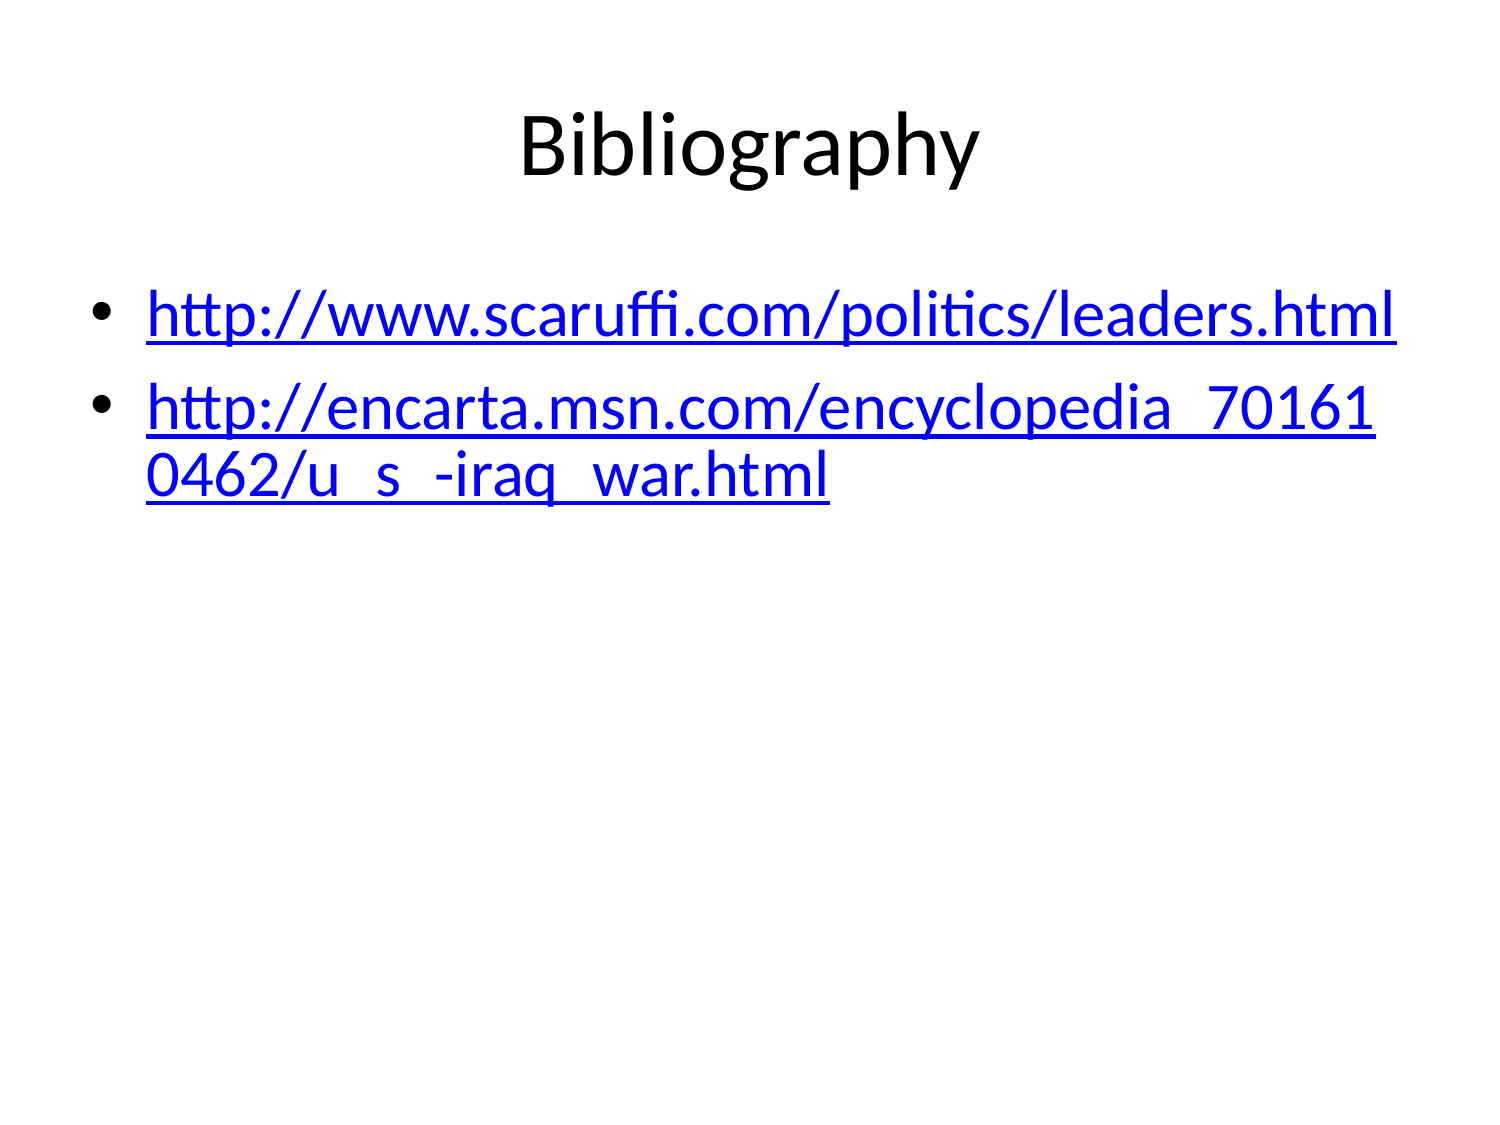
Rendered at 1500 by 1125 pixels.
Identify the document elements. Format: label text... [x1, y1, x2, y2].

title Bibliography [75, 45, 1425, 233]
list http://www.scaruffi.com/politics/leaders.html http://encarta.msn.com/encyclopedia_701610462/u_s_-iraq_war.html [75, 262, 1425, 1005]
